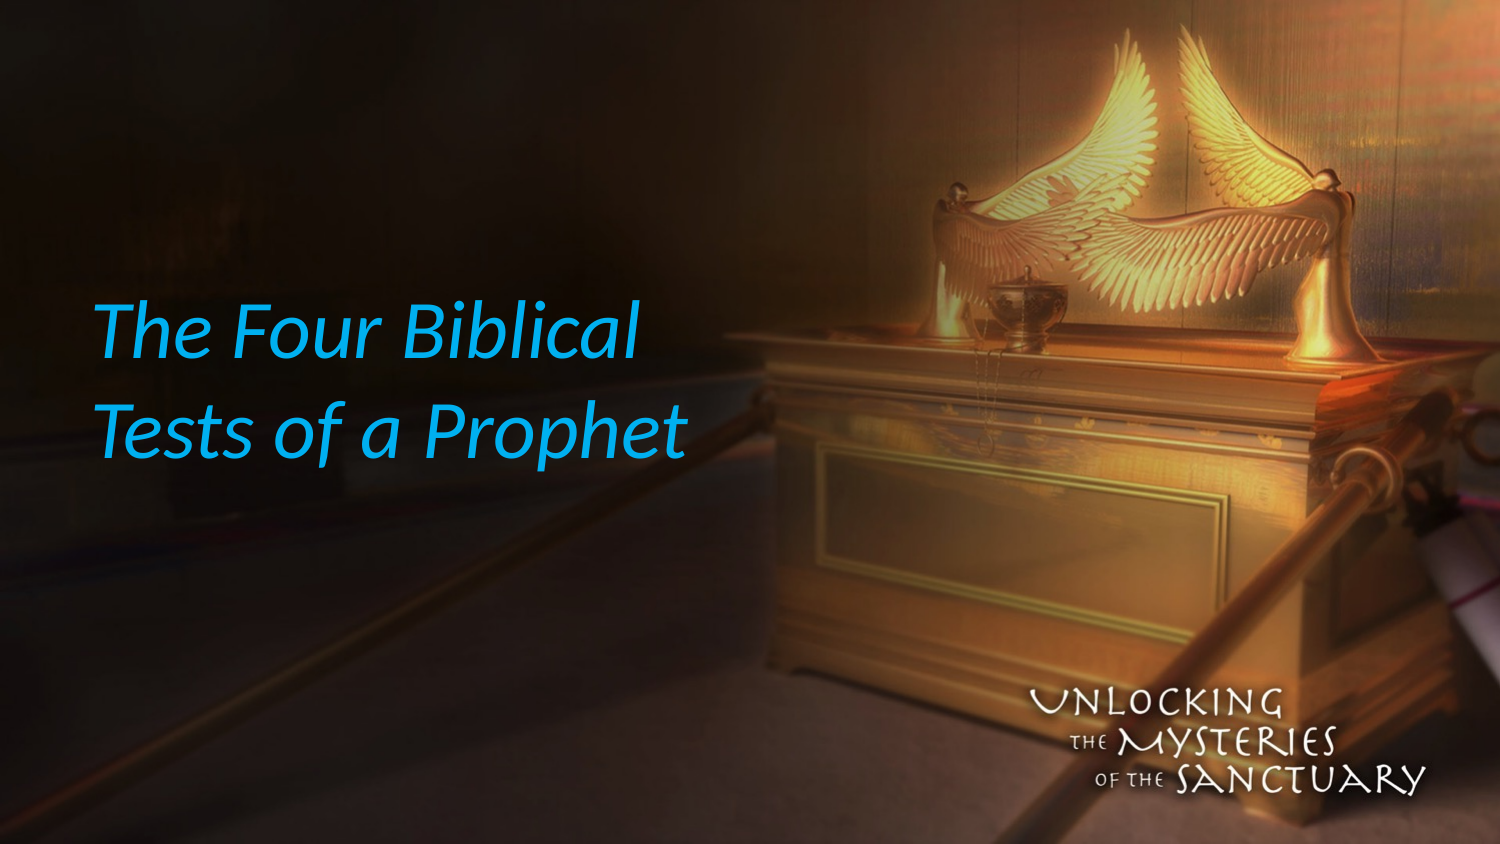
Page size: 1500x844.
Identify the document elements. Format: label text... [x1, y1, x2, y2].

list The Four Biblical Tests of a Prophet [75, 267, 738, 754]
picture [0, 0, 1500, 844]
